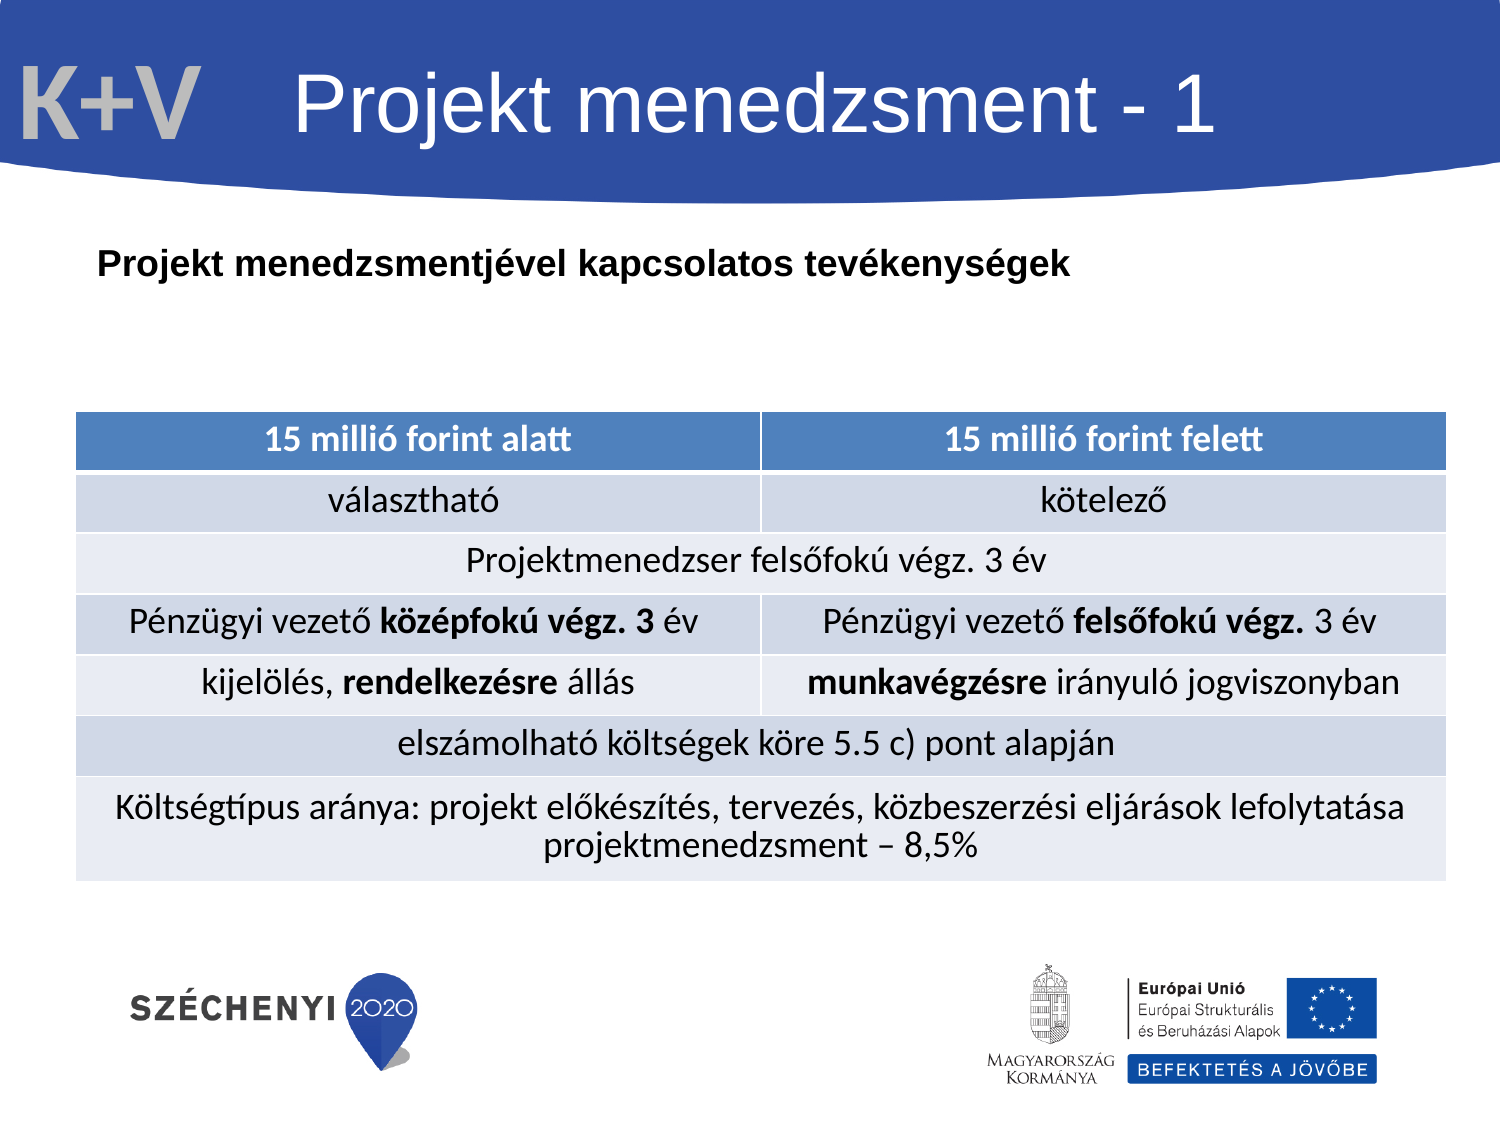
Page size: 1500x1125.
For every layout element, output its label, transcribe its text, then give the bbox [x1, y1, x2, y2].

table_cell Pénzügyi vezető felsőfokú végz. 3 év [762, 595, 1446, 654]
table_cell kijelölés, rendelkezésre állás [76, 656, 760, 715]
table_cell Költségtípus aránya: projekt előkészítés, tervezés, közbeszerzési eljárások lefolytatása projektmenedzsment – 8,5% [76, 777, 1446, 881]
table_cell Pénzügyi vezető középfokú végz. 3 év [76, 595, 760, 654]
text_box K+V [3, 19, 218, 170]
table_cell munkavégzésre irányuló jogviszonyban [762, 656, 1446, 715]
picture [0, 0, 1500, 1125]
table_header 15 millió forint felett [762, 412, 1446, 470]
table_cell választható [76, 475, 760, 532]
table_cell Projektmenedzser felsőfokú végz. 3 év [76, 534, 1446, 593]
text_box Projekt menedzsmentjével kapcsolatos tevékenységek [53, 231, 1471, 976]
table_cell kötelező [762, 475, 1446, 532]
text_box Projekt menedzsment - 1 [218, 41, 1329, 157]
table_header 15 millió forint alatt [76, 412, 760, 470]
table_cell elszámolható költségek köre 5.5 c) pont alapján [76, 716, 1446, 776]
text_box [218, 45, 1425, 161]
